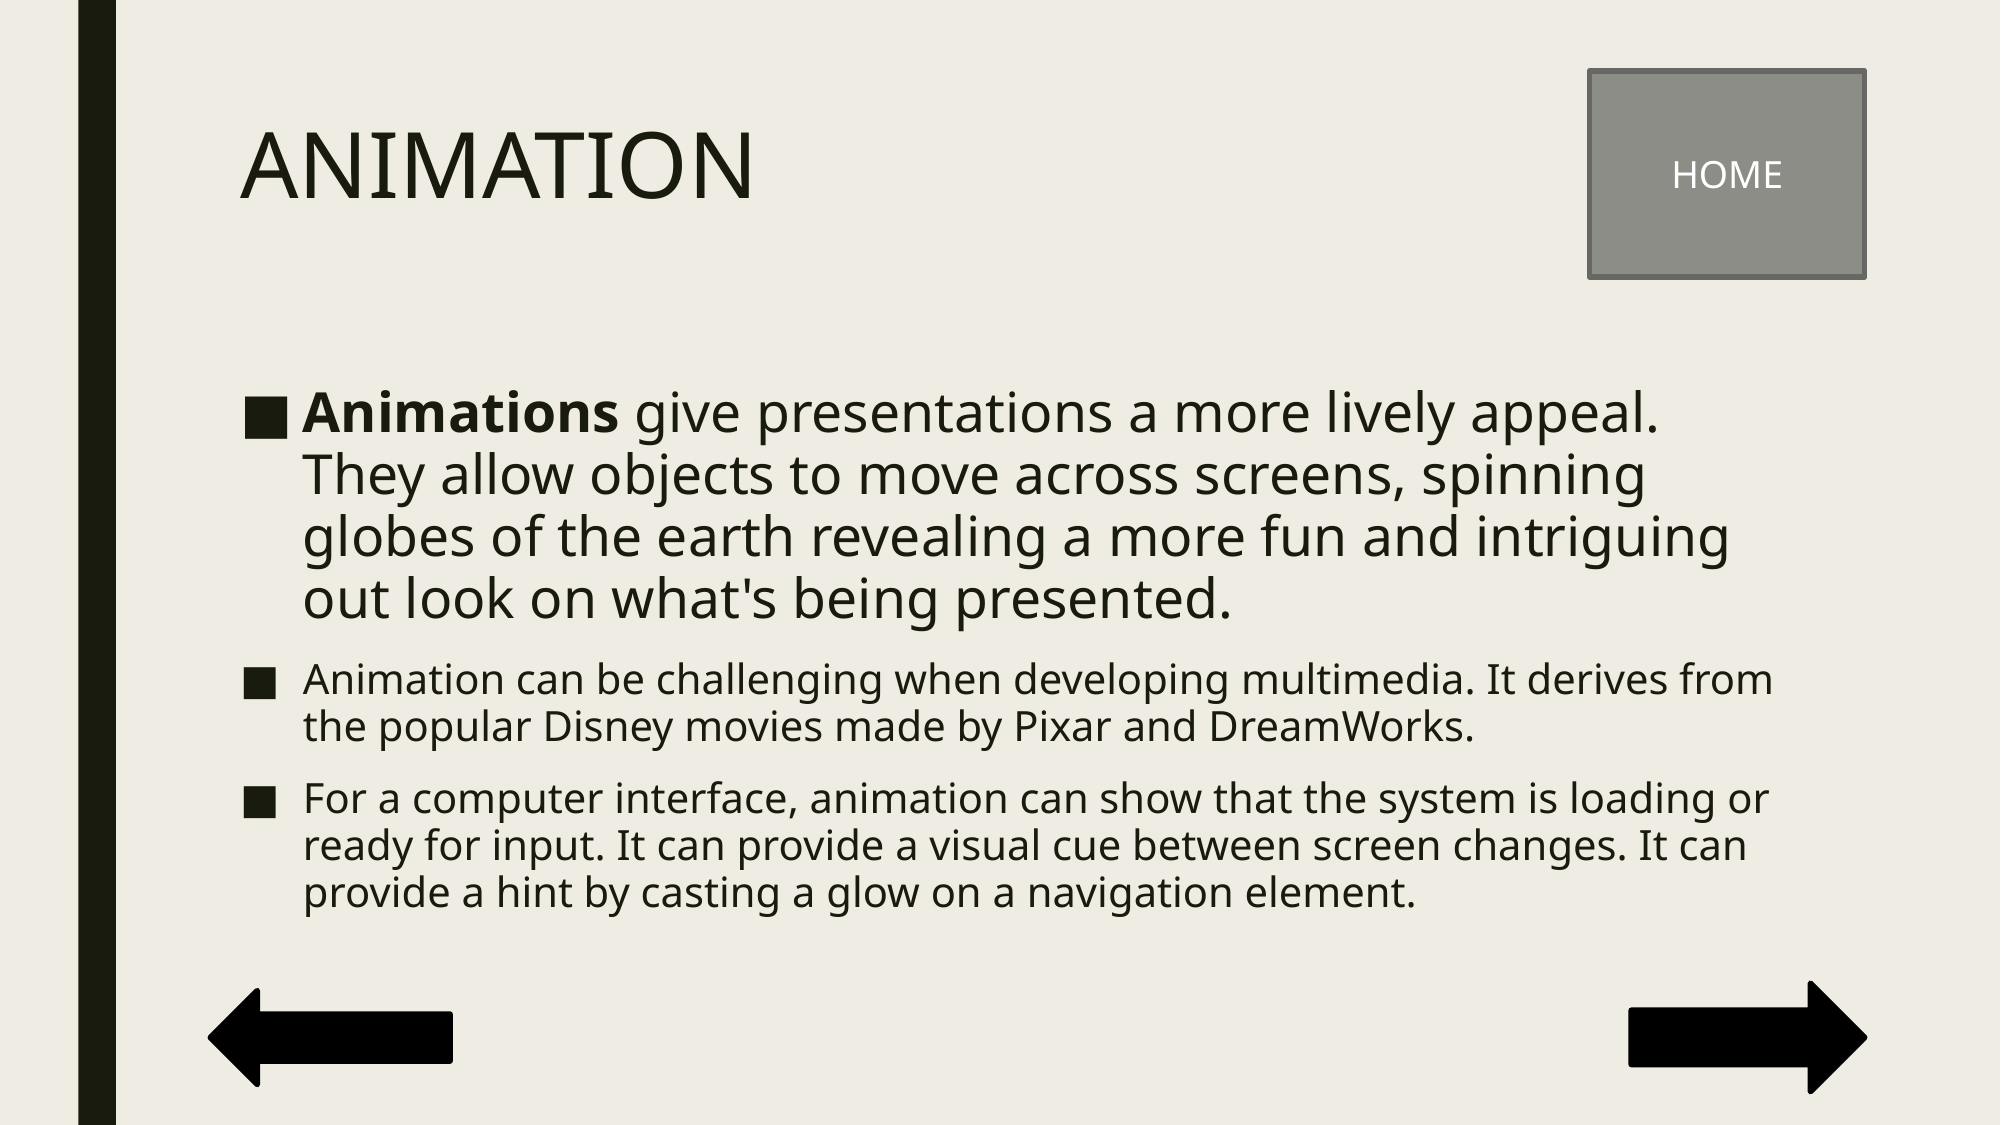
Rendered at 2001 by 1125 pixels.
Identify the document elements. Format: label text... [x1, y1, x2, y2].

text_box [1628, 980, 1868, 1095]
text_box HOME [1587, 68, 1867, 280]
text_box [207, 988, 453, 1088]
title ANIMATION [225, 112, 1800, 357]
list Animations give presentations a more lively appeal. They allow objects to move across screens, spinning globes of the earth revealing a more fun and intriguing out look on what's being presented. Animation can be challenging when developing multimedia. It derives from the popular Disney movies made by Pixar and DreamWorks. For a computer interface, animation can show that the system is loading or ready for input. It can provide a visual cue between screen changes. It can provide a hint by casting a glow on a navigation element. [225, 375, 1800, 963]
